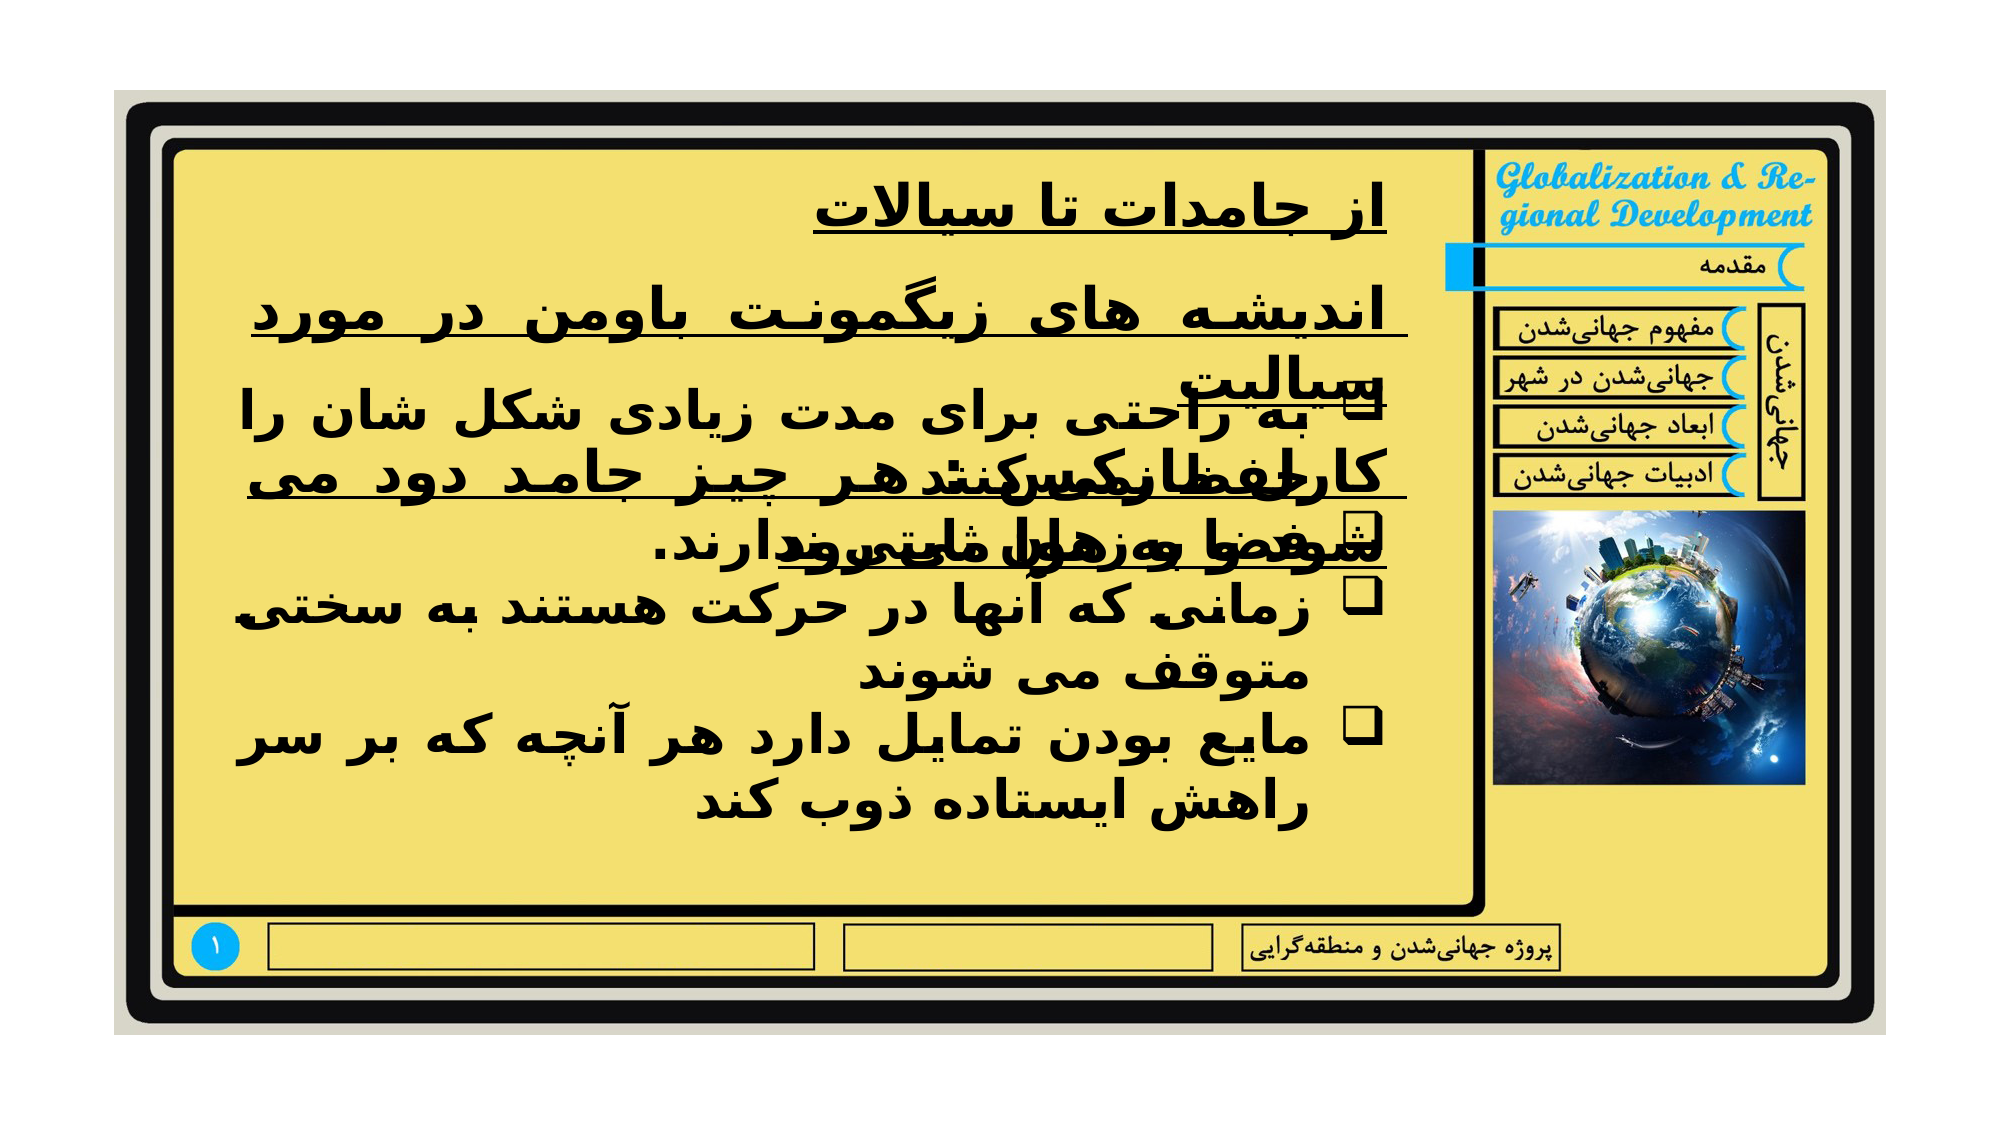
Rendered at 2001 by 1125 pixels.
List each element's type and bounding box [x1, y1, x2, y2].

picture [114, 90, 1886, 1035]
